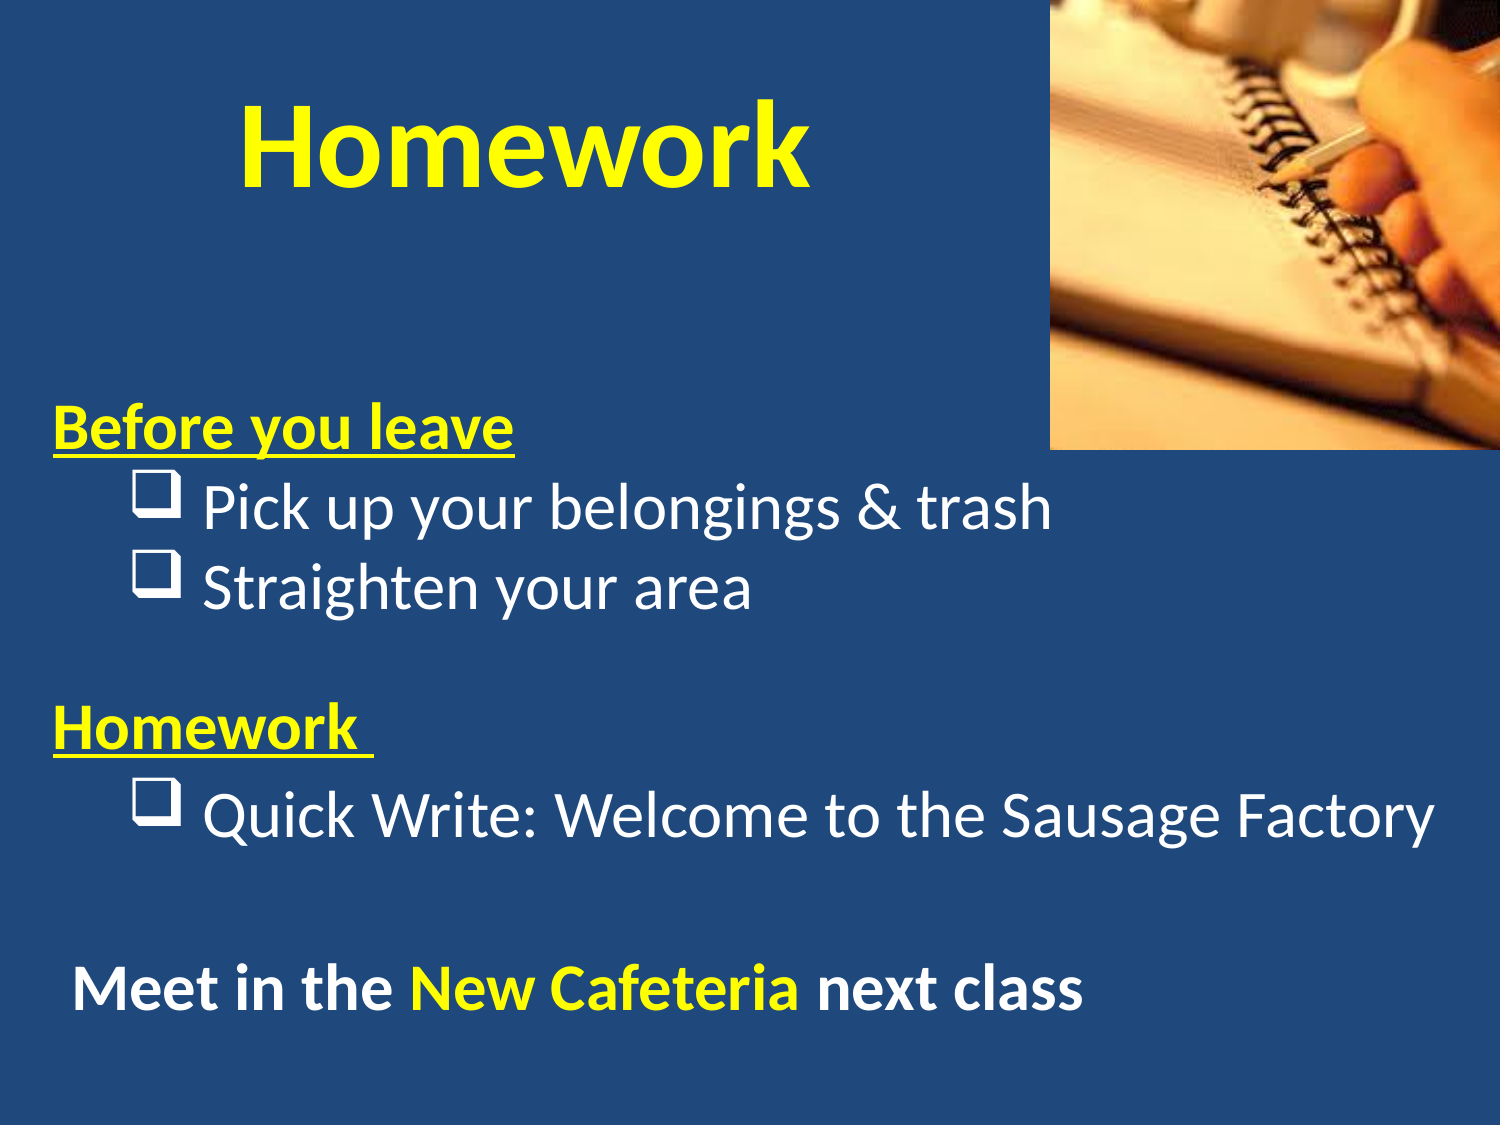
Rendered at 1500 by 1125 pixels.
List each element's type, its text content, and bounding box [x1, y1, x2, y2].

list Before you leave Pick up your belongings & trash Straighten your area Homework Quick Write: Welcome to the Sausage Factory Meet in the New Cafeteria next class [37, 375, 1463, 1088]
picture [1049, 0, 1500, 451]
title Homework [0, 0, 1047, 275]
